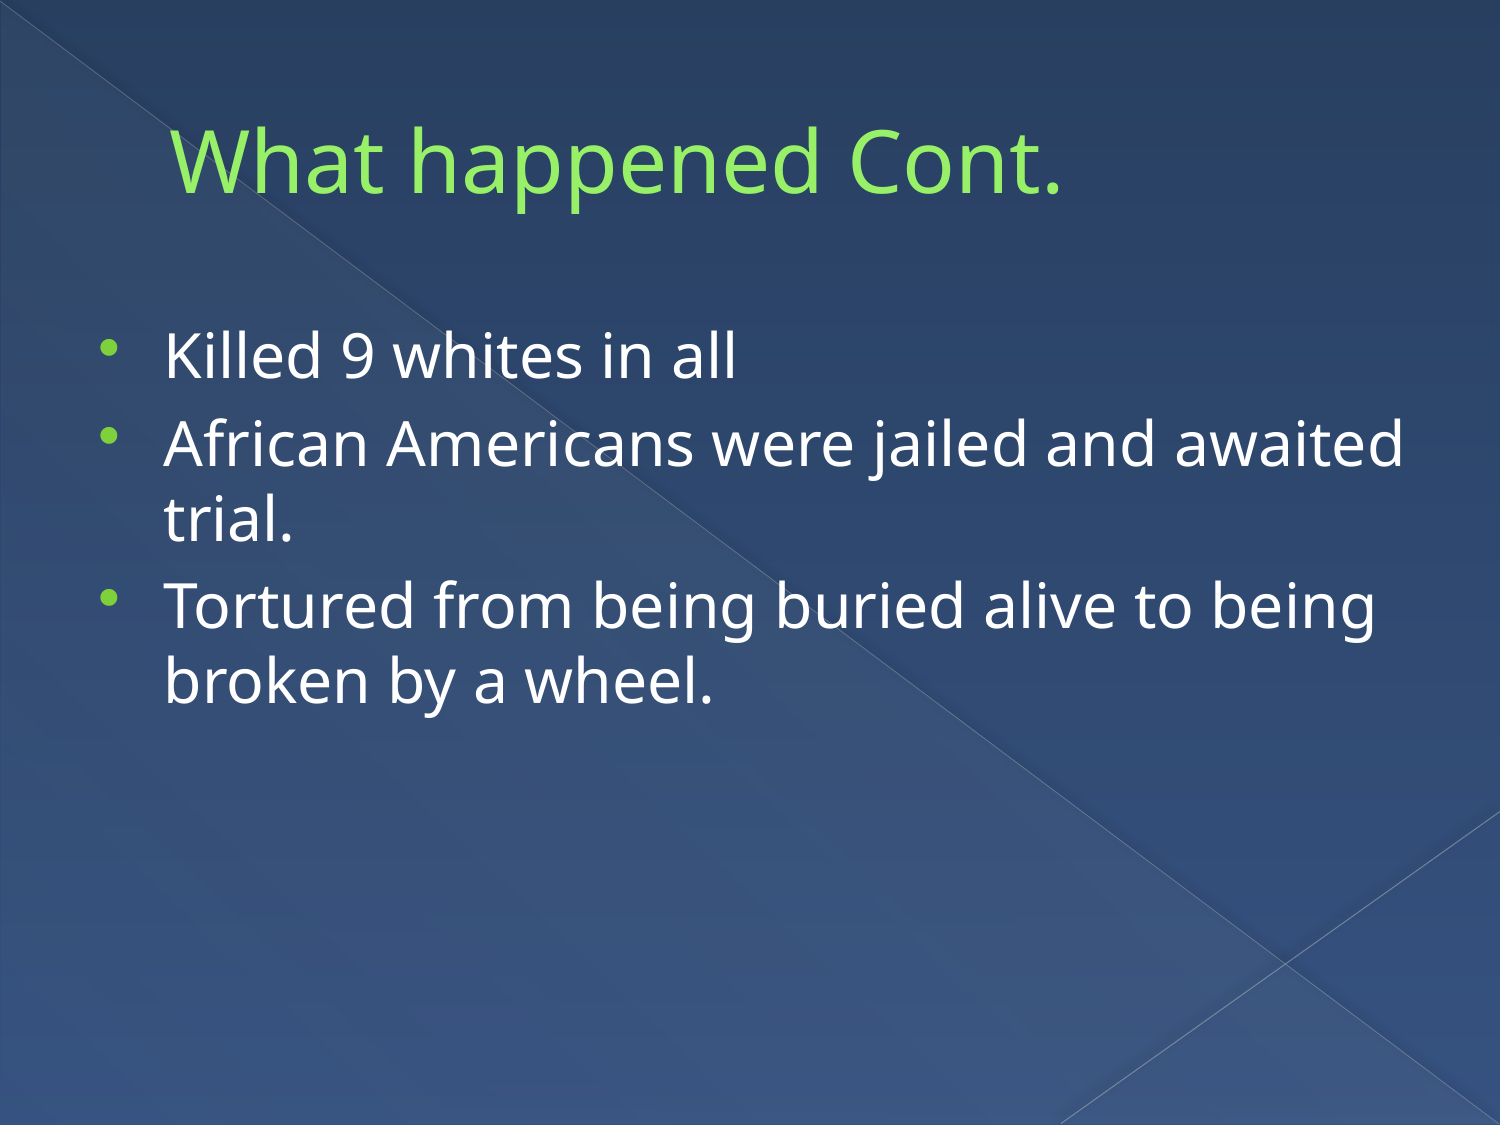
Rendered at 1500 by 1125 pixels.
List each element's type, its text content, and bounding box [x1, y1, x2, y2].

list Killed 9 whites in all African Americans were jailed and awaited trial. Tortured from being buried alive to being broken by a wheel. [74, 308, 1426, 1060]
title What happened Cont. [75, 43, 1425, 274]
